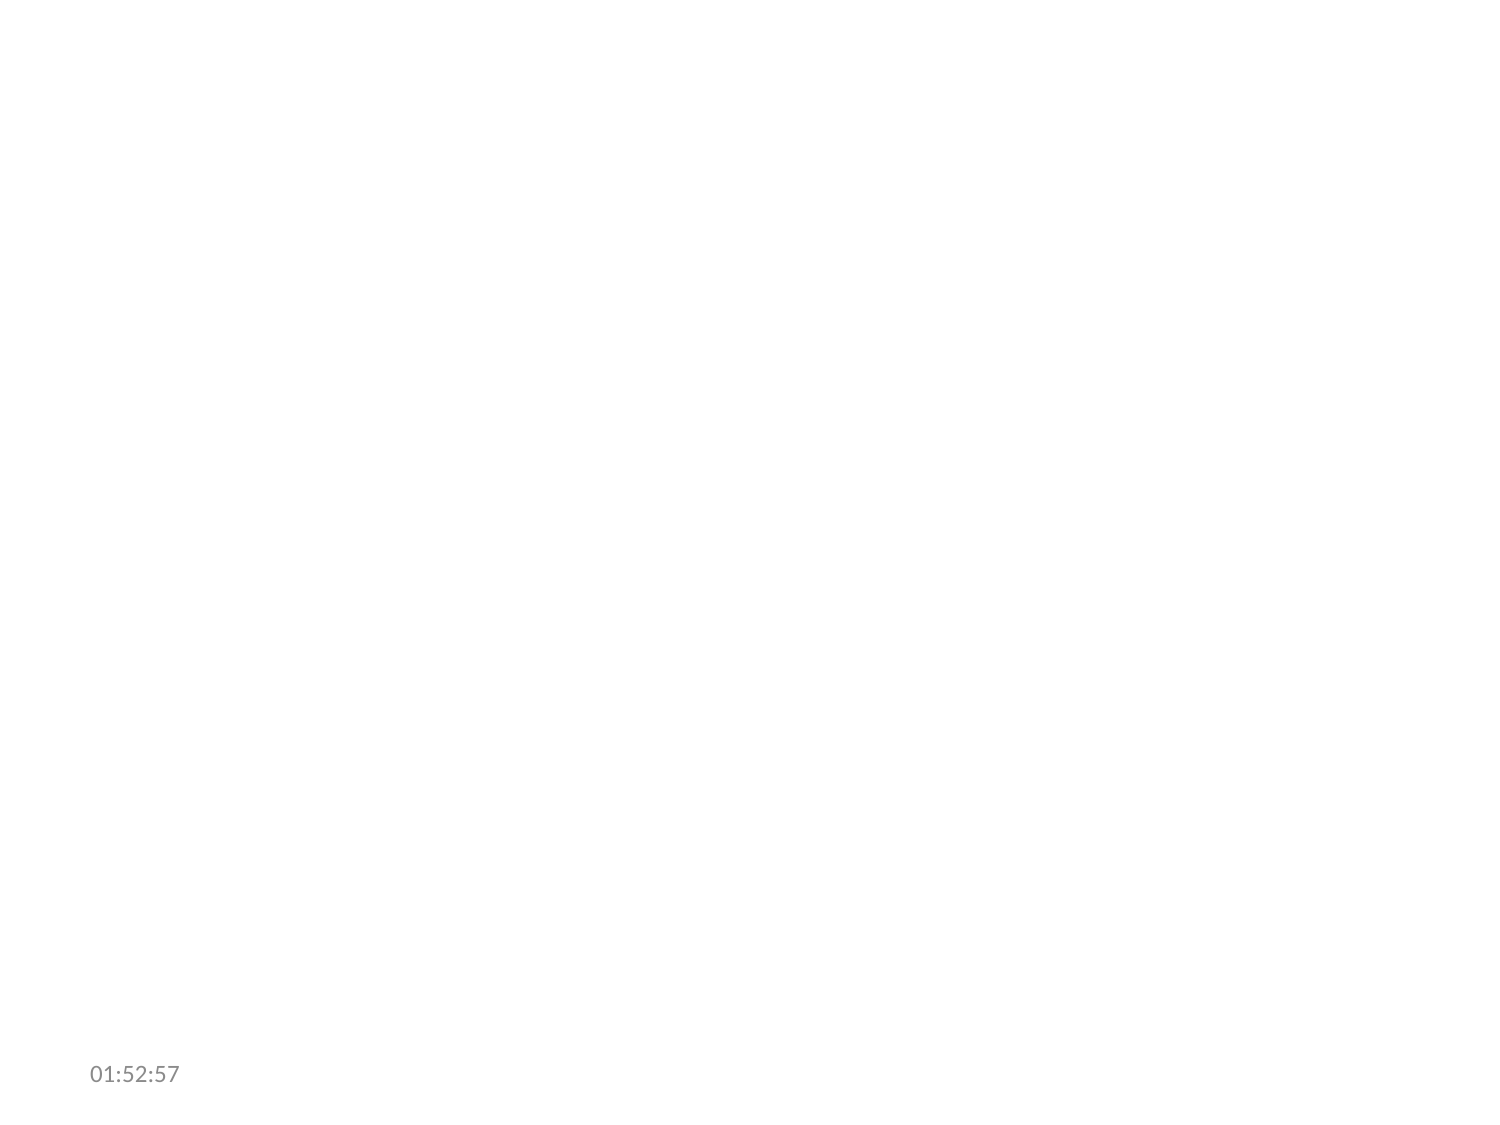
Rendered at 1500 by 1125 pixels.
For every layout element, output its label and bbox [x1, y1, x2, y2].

slide_number [75, 1042, 425, 1103]
